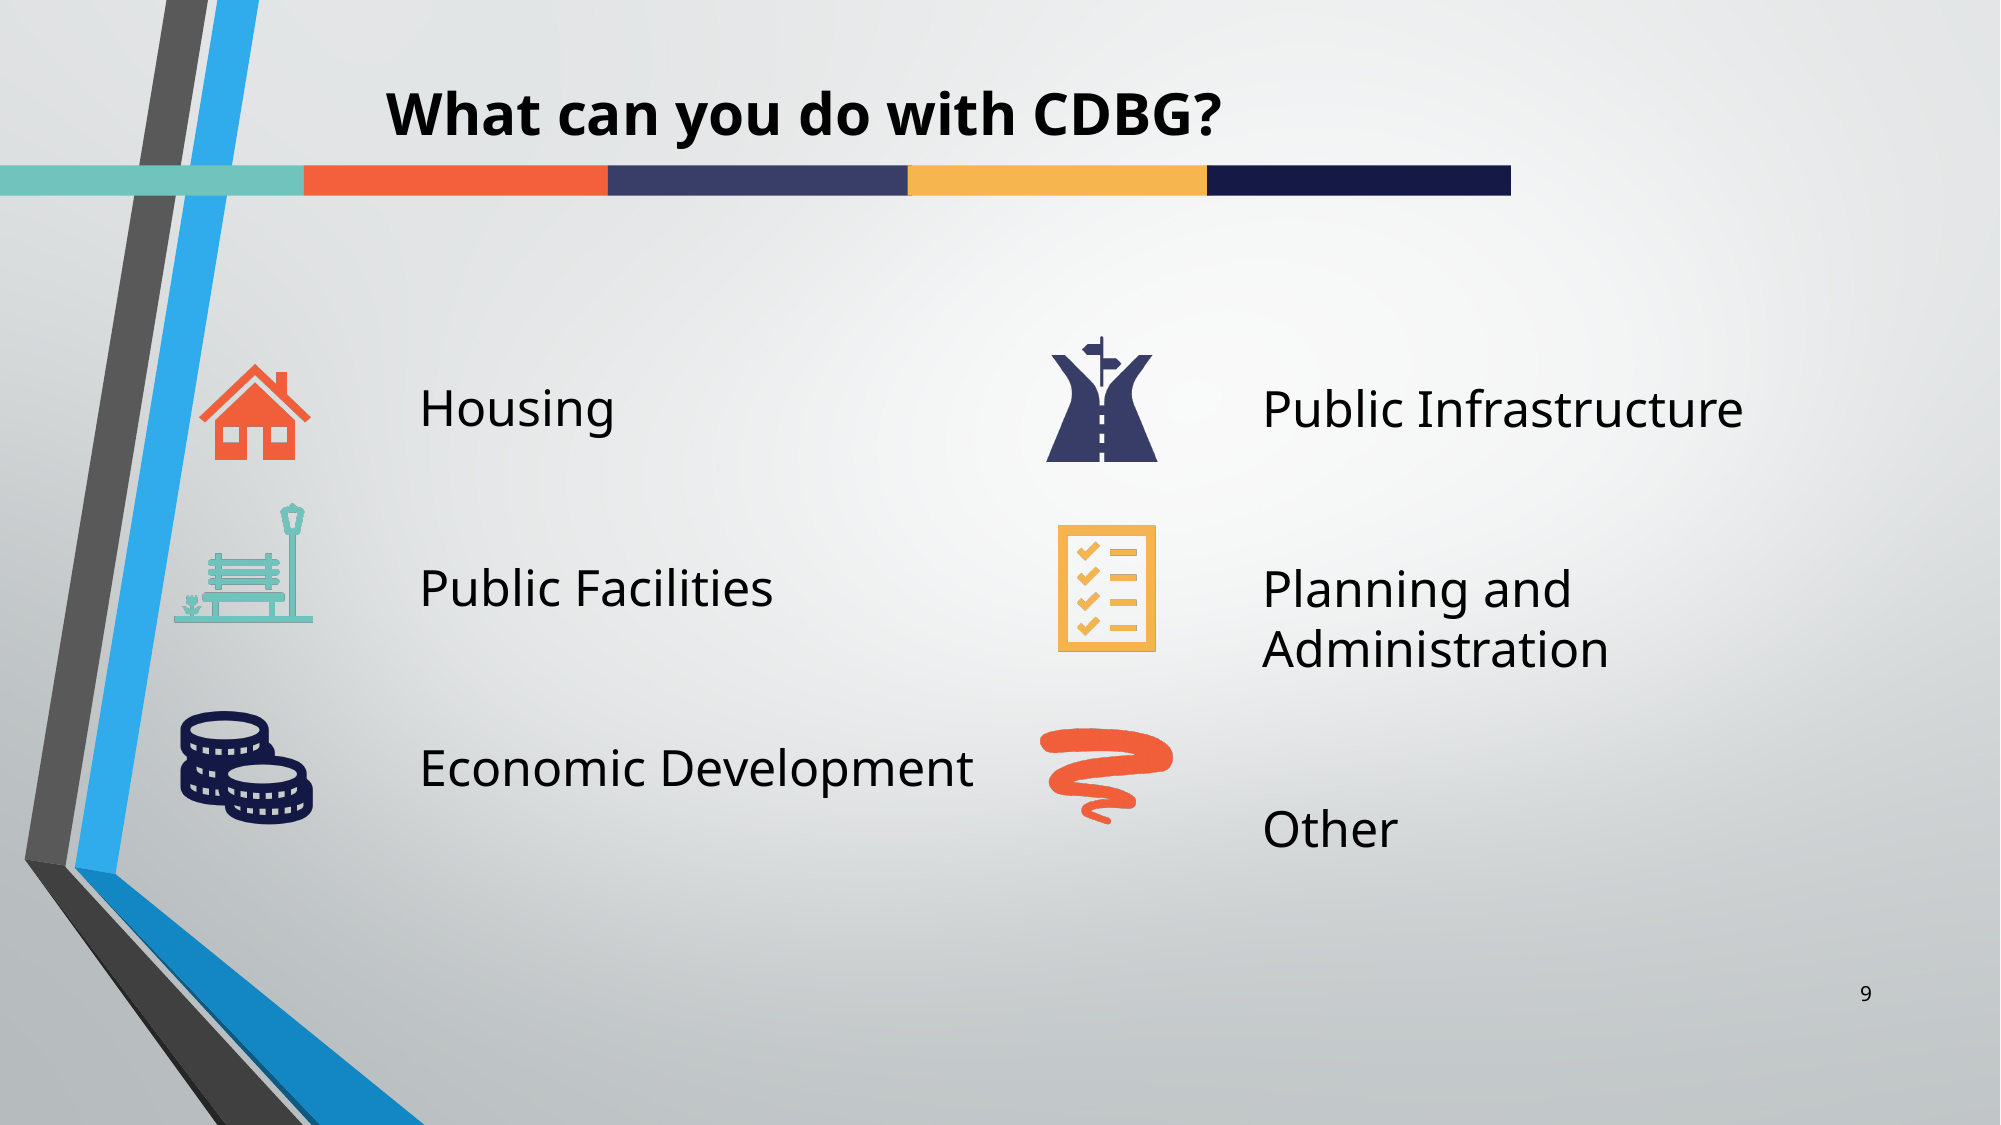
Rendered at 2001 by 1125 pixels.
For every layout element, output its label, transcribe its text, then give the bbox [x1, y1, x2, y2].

picture [1031, 512, 1182, 664]
picture [1026, 325, 1178, 476]
text_box What can you do with CDBG? [372, 77, 1452, 165]
text_box Public Infrastructure Planning and Administration Other [1247, 370, 1946, 865]
picture [191, 347, 320, 476]
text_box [0, 165, 1512, 196]
slide_number 9 [1796, 965, 1887, 1025]
text_box Housing Public Facilities Economic Development [404, 368, 997, 804]
picture [1031, 700, 1182, 852]
picture [168, 692, 320, 843]
picture [168, 487, 320, 638]
